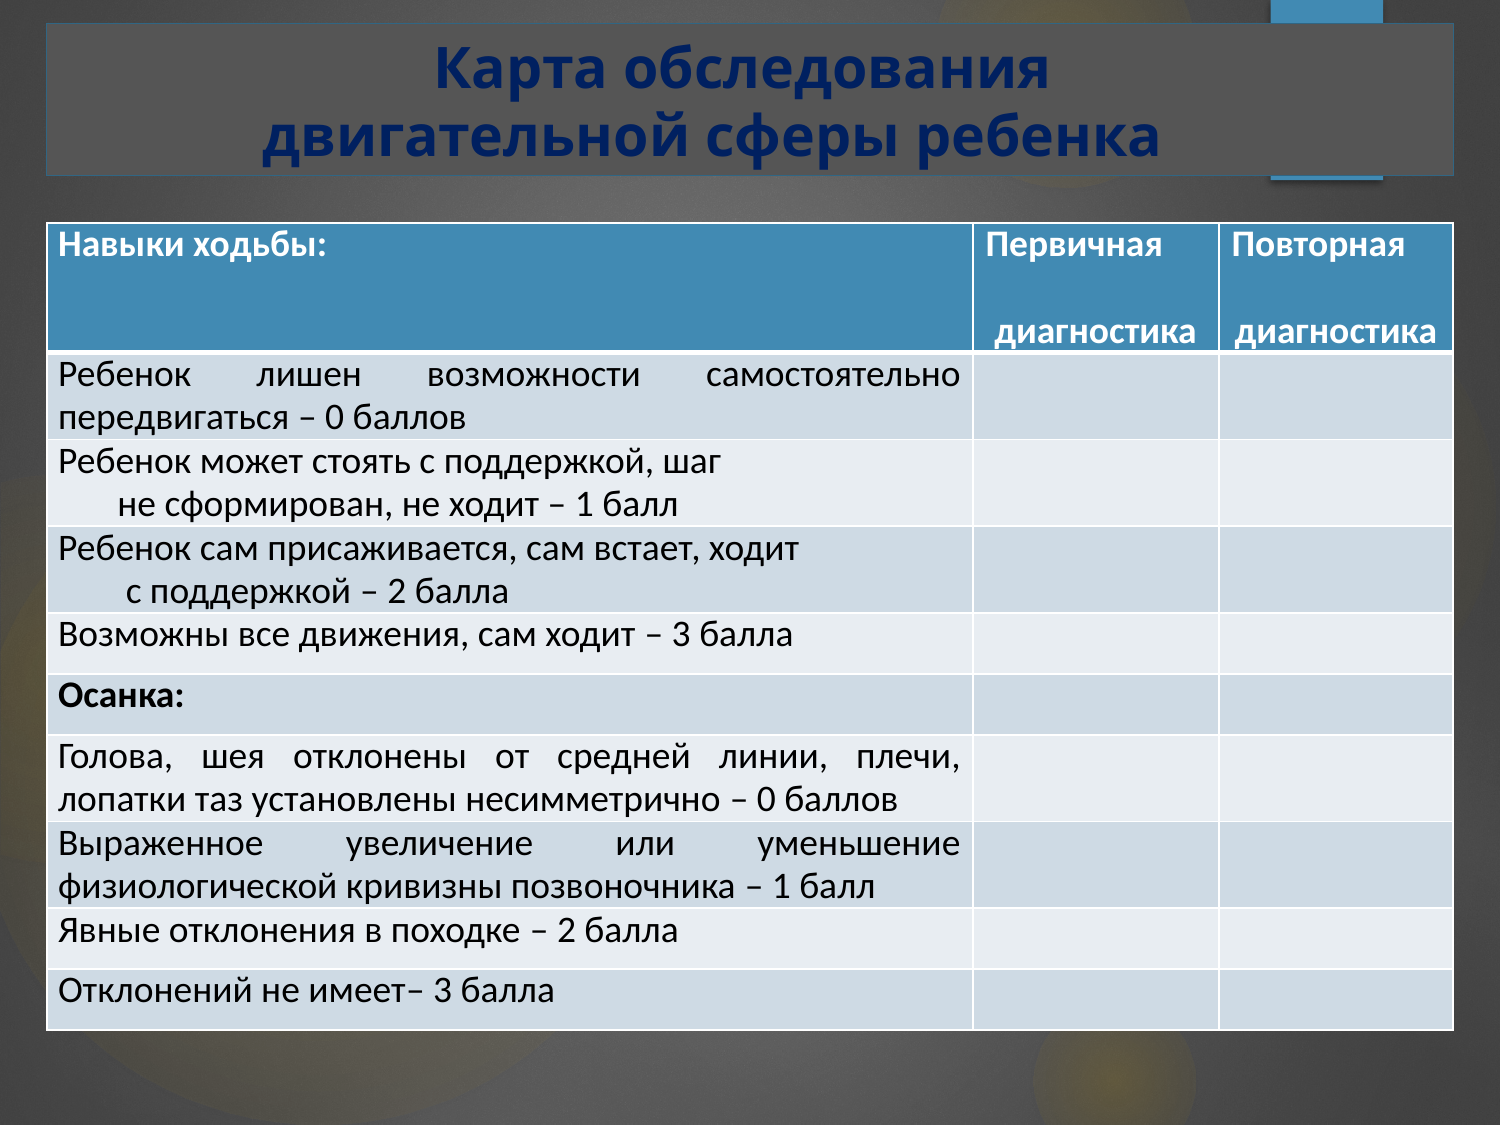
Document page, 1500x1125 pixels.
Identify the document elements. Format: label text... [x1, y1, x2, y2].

table_cell Отклонений не имеет– 3 балла [48, 970, 972, 1029]
table_cell [974, 675, 1218, 734]
table_cell [1220, 675, 1452, 734]
table_cell [974, 909, 1218, 968]
table_cell [974, 614, 1218, 673]
table_cell [974, 736, 1218, 821]
table_cell Явные отклонения в походке – 2 балла [48, 909, 972, 968]
table_cell [1220, 736, 1452, 821]
table_cell Выраженное увеличение или уменьшение физиологической кривизны позвоночника – 1 балл [48, 822, 972, 907]
table_cell Ребенок может стоять с поддержкой, шаг не сформирован, не ходит – 1 балл [48, 440, 972, 525]
table_cell Осанка: [48, 675, 972, 734]
table_cell [1220, 440, 1452, 525]
table_cell [974, 527, 1218, 612]
table_cell [1220, 614, 1452, 673]
table_cell [1220, 527, 1452, 612]
table_header Первичная диагностика [974, 224, 1218, 350]
table_cell Ребенок лишен возможности самостоятельно передвигаться – 0 баллов [48, 355, 972, 439]
table_cell [1220, 822, 1452, 907]
text_box Карта обследования двигательной сферы ребенка [46, 23, 1454, 176]
table_cell Голова, шея отклонены от средней линии, плечи, лопатки таз установлены несимметрично – 0 баллов [48, 736, 972, 821]
table_cell Возможны все движения, сам ходит – 3 балла [48, 614, 972, 673]
table_header Повторная диагностика [1220, 224, 1452, 350]
table_cell [1220, 970, 1452, 1029]
table_header Навыки ходьбы: [48, 224, 972, 350]
table_cell [1220, 909, 1452, 968]
table_cell [974, 440, 1218, 525]
table_cell [974, 822, 1218, 907]
table_cell Ребенок сам присаживается, сам встает, ходит с поддержкой – 2 балла [48, 527, 972, 612]
table_cell [1220, 355, 1452, 439]
table_cell [974, 970, 1218, 1029]
table_cell [974, 355, 1218, 439]
